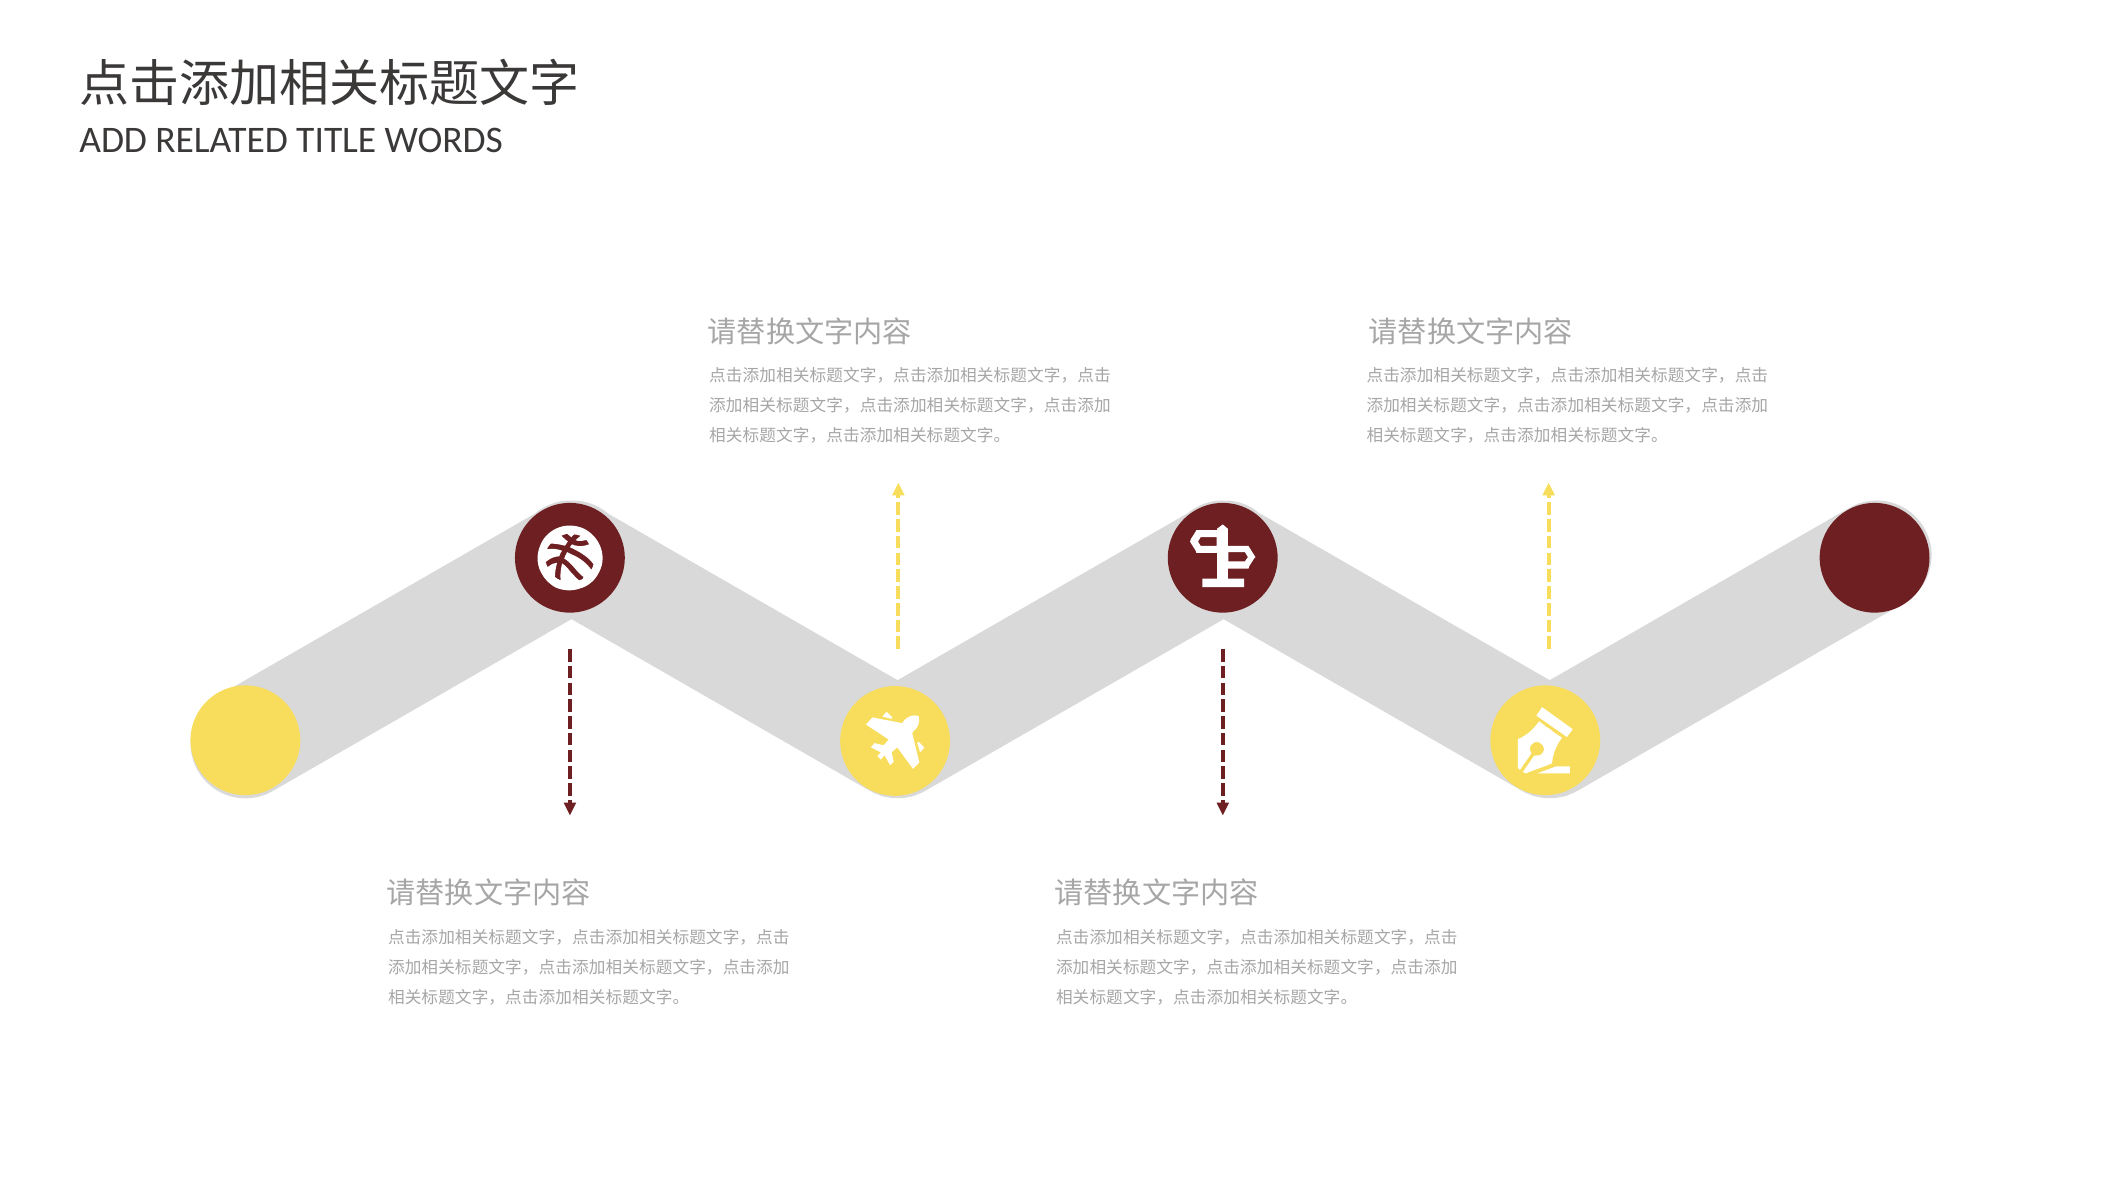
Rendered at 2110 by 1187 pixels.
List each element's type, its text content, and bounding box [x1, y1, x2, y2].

text_box ADD RELATED TITLE WORDS [63, 107, 520, 169]
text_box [190, 268, 1930, 1030]
text_box 点击添加相关标题文字 [63, 43, 596, 120]
